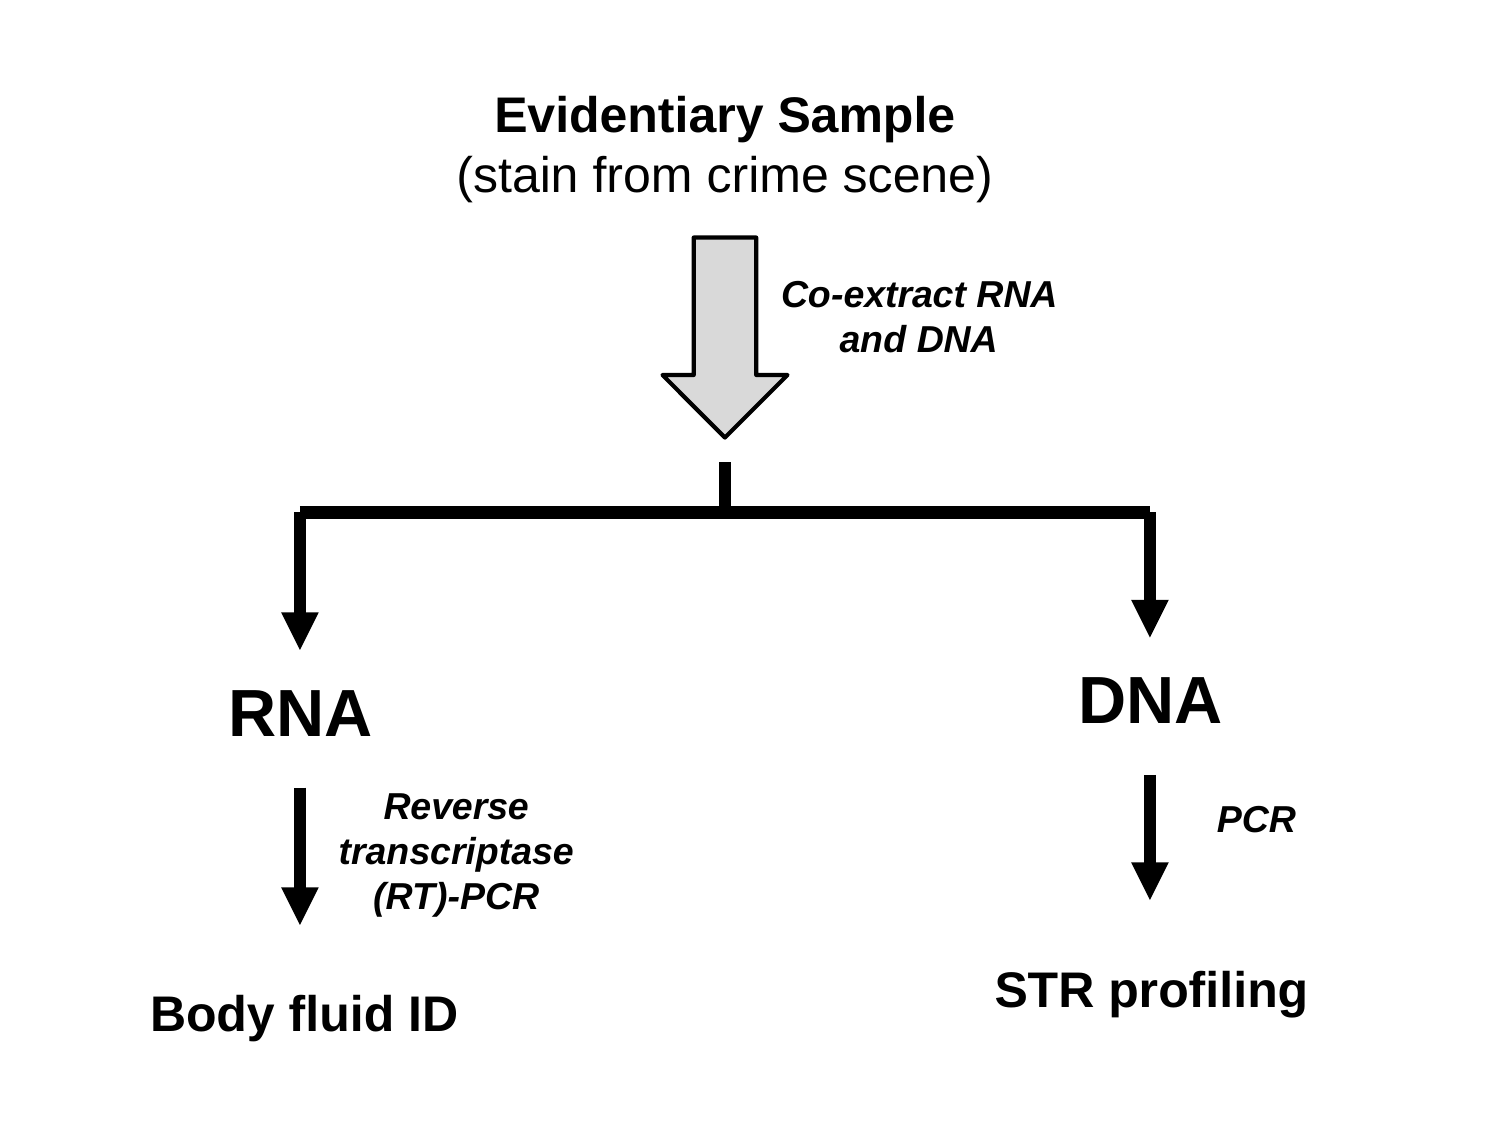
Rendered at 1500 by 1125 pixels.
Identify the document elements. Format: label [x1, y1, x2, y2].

text_box [133, 74, 1351, 1051]
